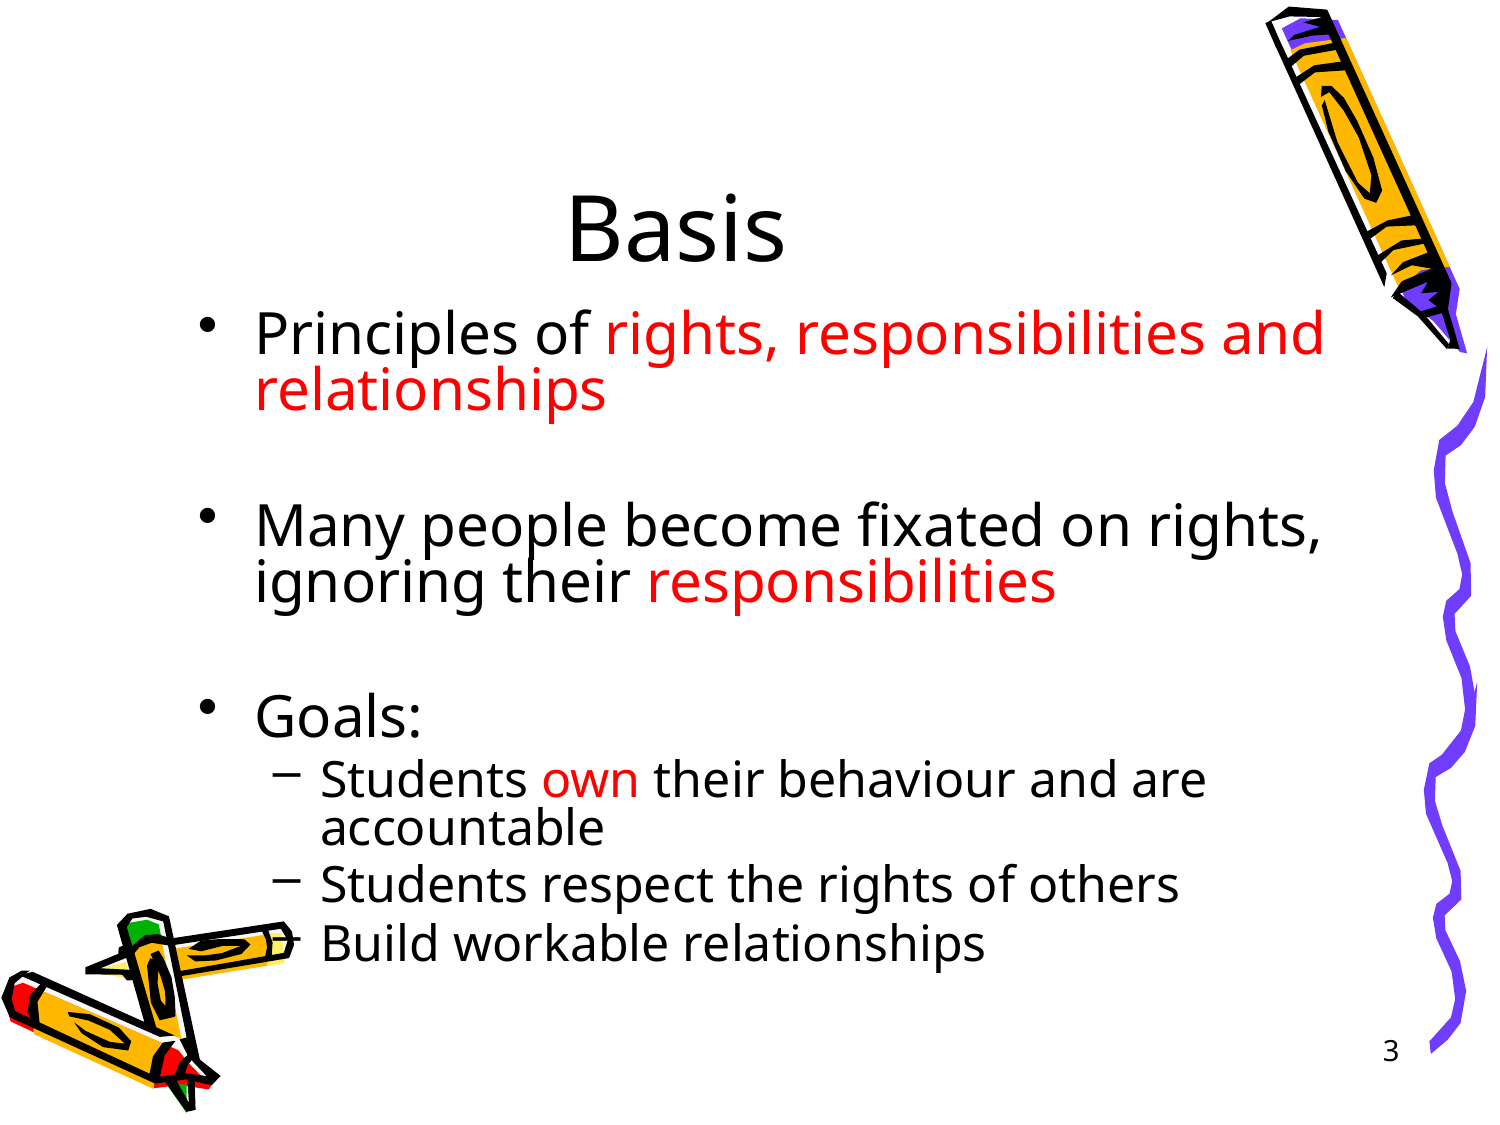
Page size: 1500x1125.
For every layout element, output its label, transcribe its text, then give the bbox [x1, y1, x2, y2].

title Basis [112, 24, 1240, 288]
slide_number 3 [1101, 1024, 1415, 1101]
list Principles of rights, responsibilities and relationships Many people become fixated on rights, ignoring their responsibilities Goals: Students own their behaviour and are accountable Students respect the rights of others Build workable relationships [182, 302, 1446, 903]
